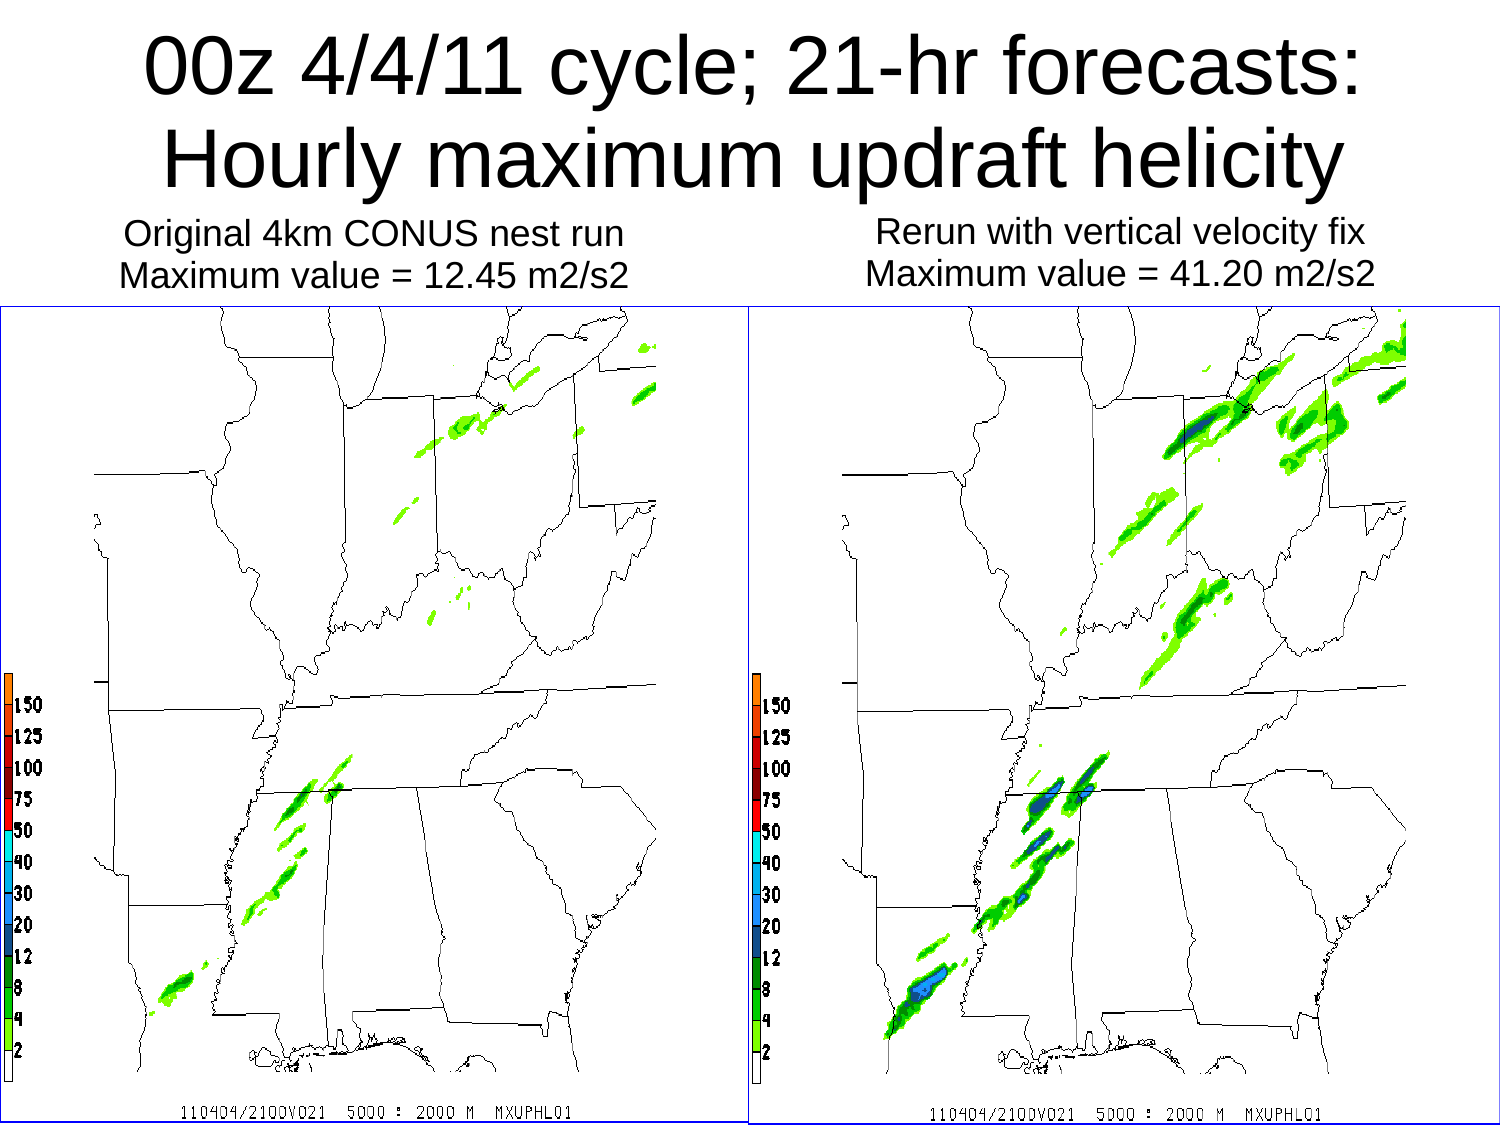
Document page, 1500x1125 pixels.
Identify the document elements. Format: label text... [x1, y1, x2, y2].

picture [0, 305, 1500, 1125]
title 00z 4/4/11 cycle; 21-hr forecasts: Hourly maximum updraft helicity [78, 14, 1429, 206]
text_box Original 4km CONUS nest run Maximum value = 12.45 m2/s2 [136, 204, 613, 290]
text_box Rerun with vertical velocity fix Maximum value = 41.20 m2/s2 [884, 204, 1357, 290]
